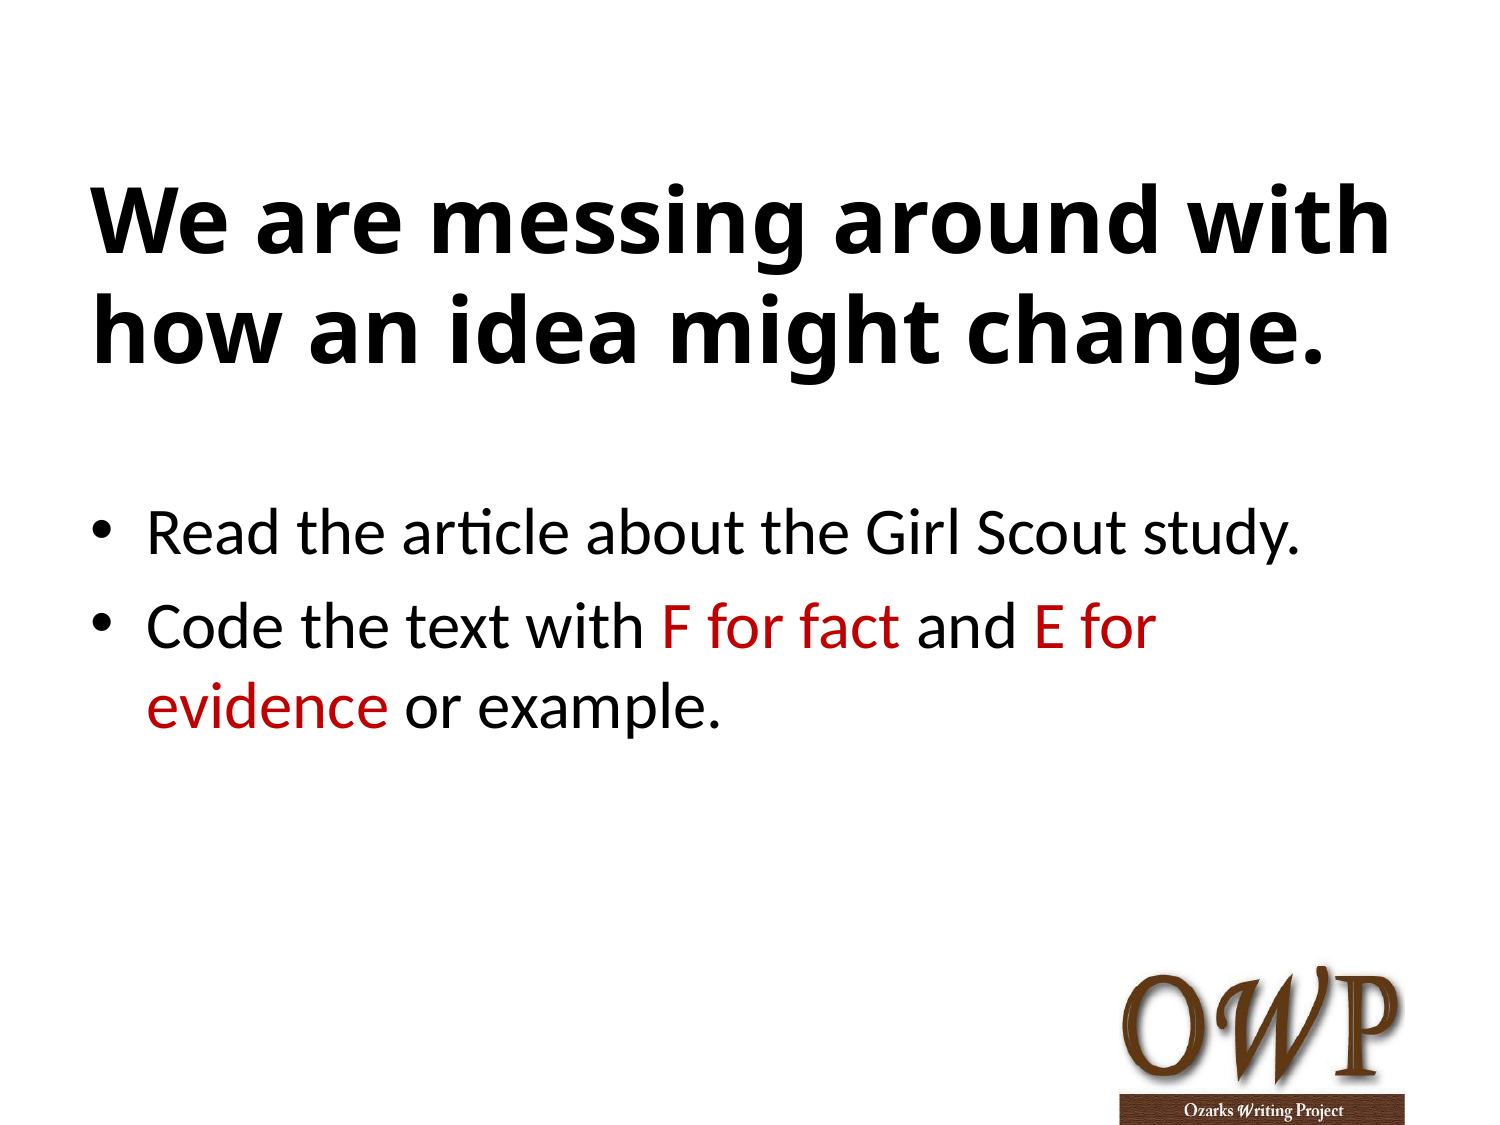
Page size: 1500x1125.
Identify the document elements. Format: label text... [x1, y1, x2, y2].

picture [1119, 957, 1405, 1125]
list We are messing around with how an idea might change. Read the article about the Girl Scout study. Code the text with F for fact and E for evidence or example. [75, 146, 1425, 962]
